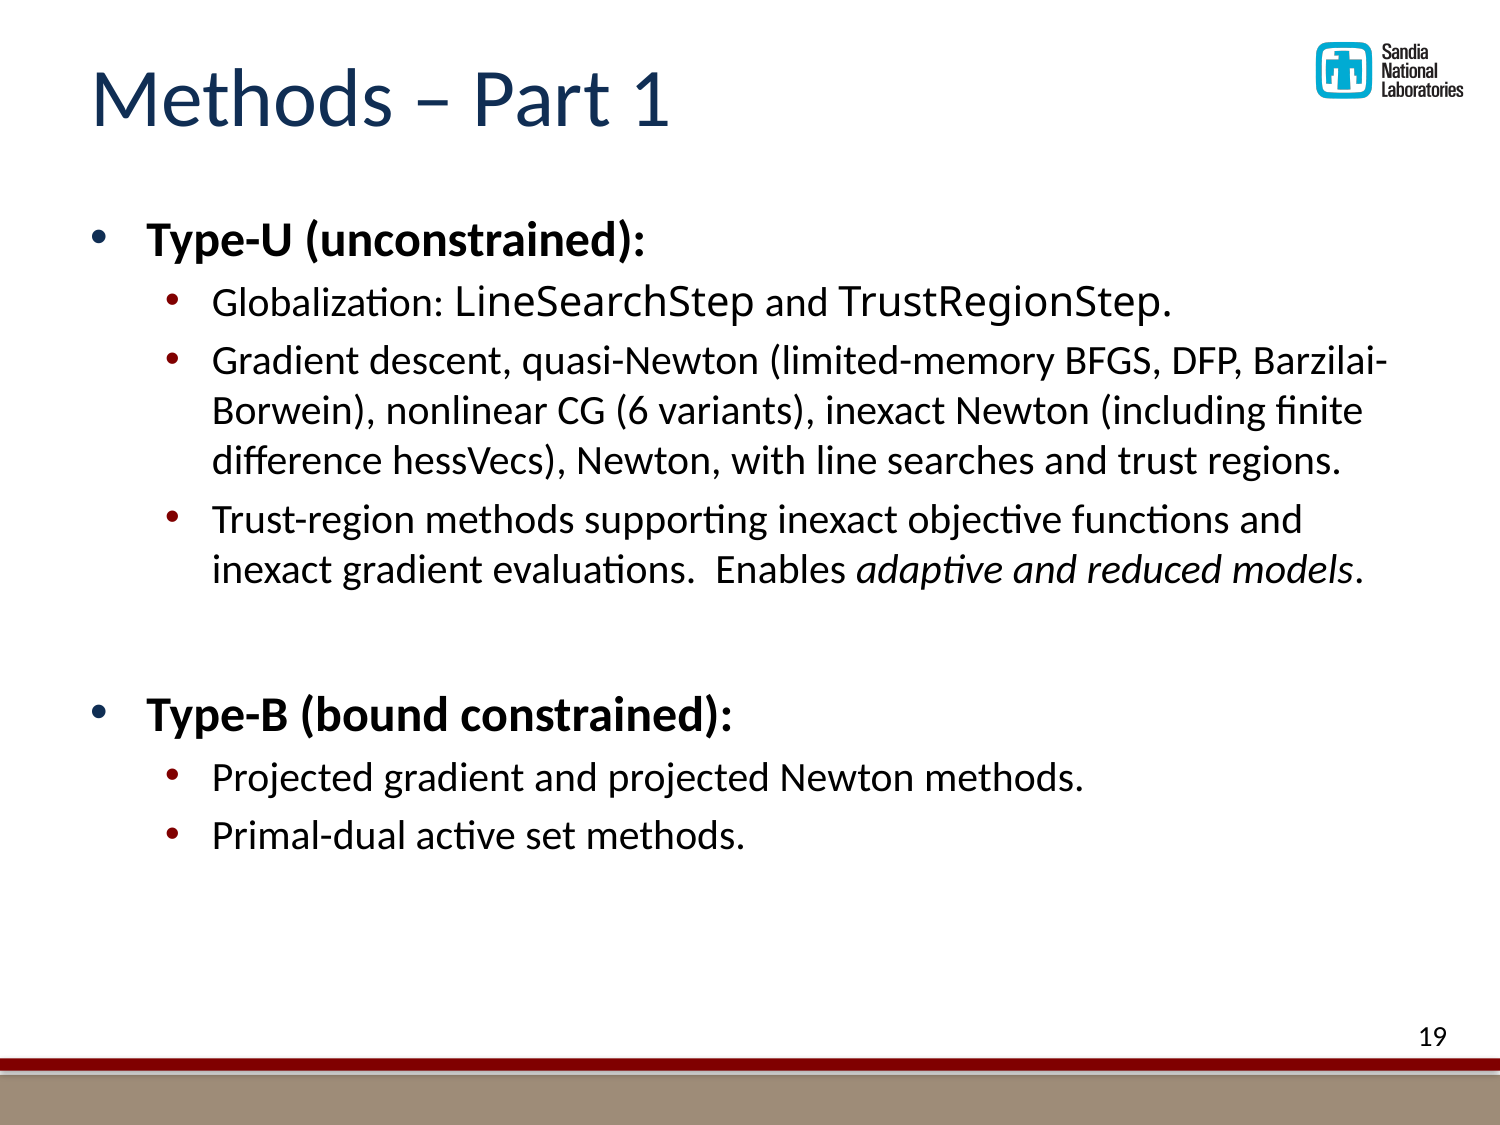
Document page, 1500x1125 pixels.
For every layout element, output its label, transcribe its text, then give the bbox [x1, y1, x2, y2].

list Type-U (unconstrained): Globalization: LineSearchStep and TrustRegionStep. Gradient descent, quasi-Newton (limited-memory BFGS, DFP, Barzilai-Borwein), nonlinear CG (6 variants), inexact Newton (including finite difference hessVecs), Newton, with line searches and trust regions. Trust-region methods supporting inexact objective functions and inexact gradient evaluations. Enables adaptive and reduced models. Type-B (bound constrained): Projected gradient and projected Newton methods. Primal-dual active set methods. [74, 198, 1426, 1040]
slide_number 19 [1362, 1009, 1463, 1072]
title Methods – Part 1 [74, 11, 1426, 175]
picture [1426, 37, 1467, 105]
